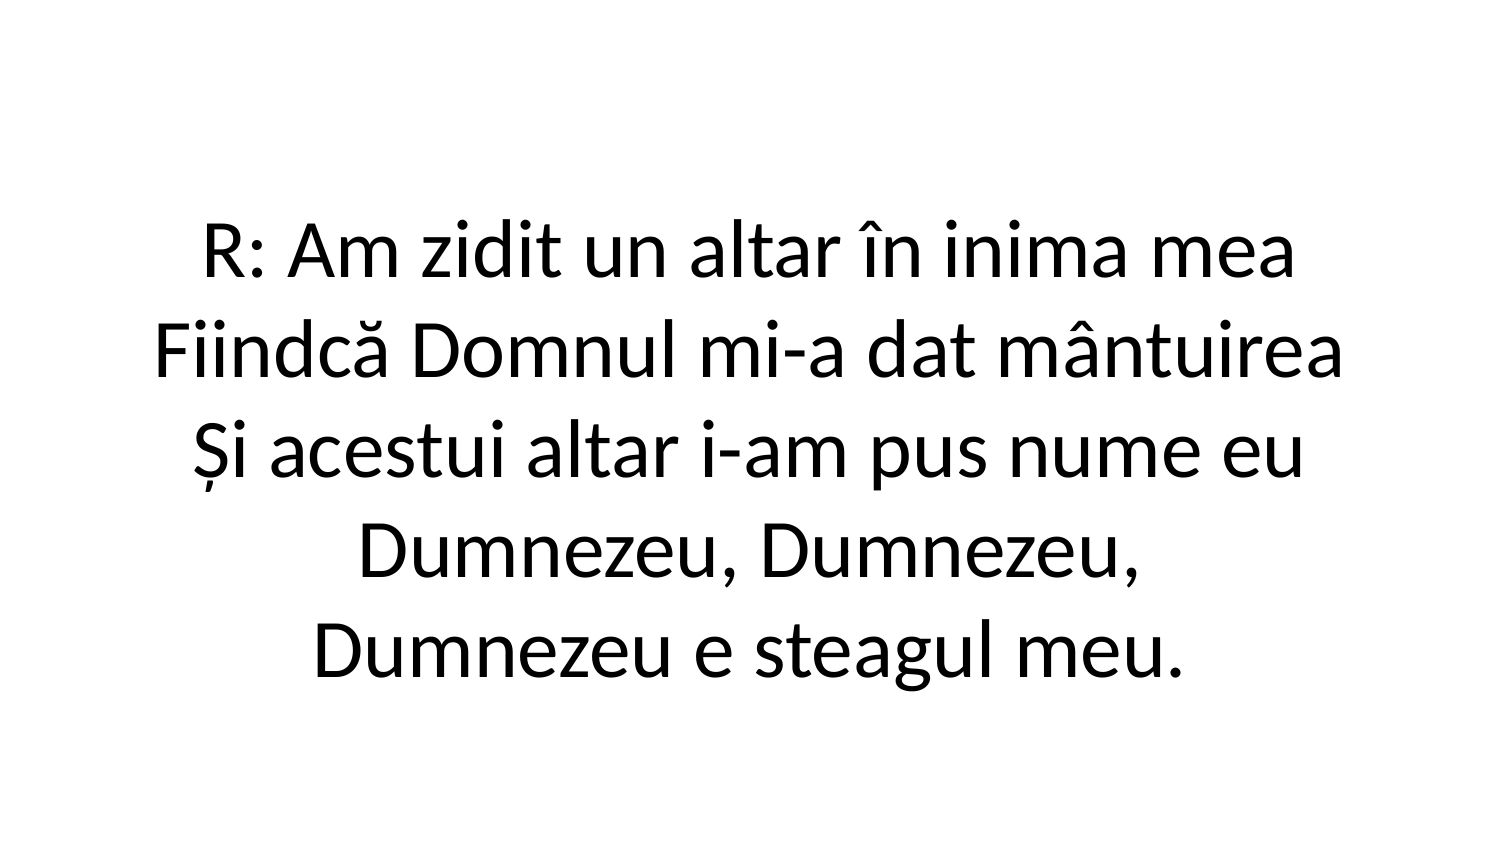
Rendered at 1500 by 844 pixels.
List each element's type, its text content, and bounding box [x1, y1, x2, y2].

text_box R: Am zidit un altar în inima mea Fiindcă Domnul mi-a dat mântuirea Și acestui altar i-am pus nume eu Dumnezeu, Dumnezeu, Dumnezeu e steagul meu. [138, 142, 1362, 702]
